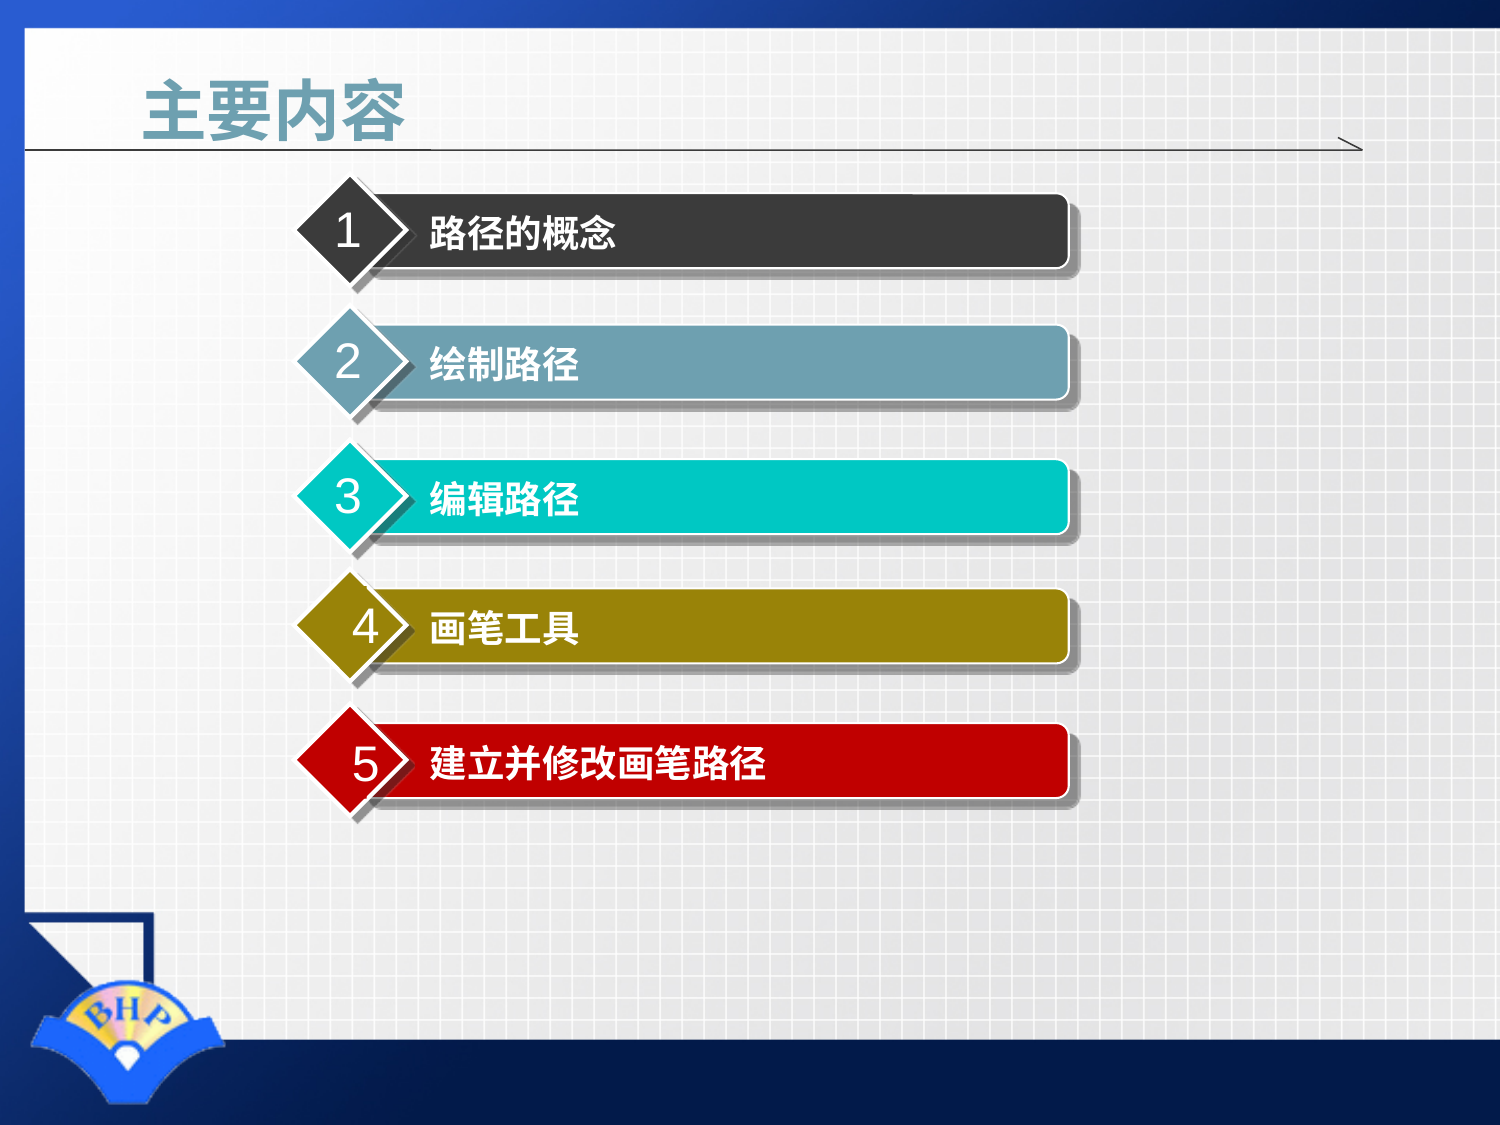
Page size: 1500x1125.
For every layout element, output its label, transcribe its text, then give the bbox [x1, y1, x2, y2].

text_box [293, 304, 1069, 418]
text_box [293, 439, 1069, 553]
picture [0, 0, 1500, 1125]
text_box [293, 568, 1069, 682]
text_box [293, 173, 1069, 287]
title 主要内容 [125, 62, 1388, 155]
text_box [293, 703, 1069, 817]
